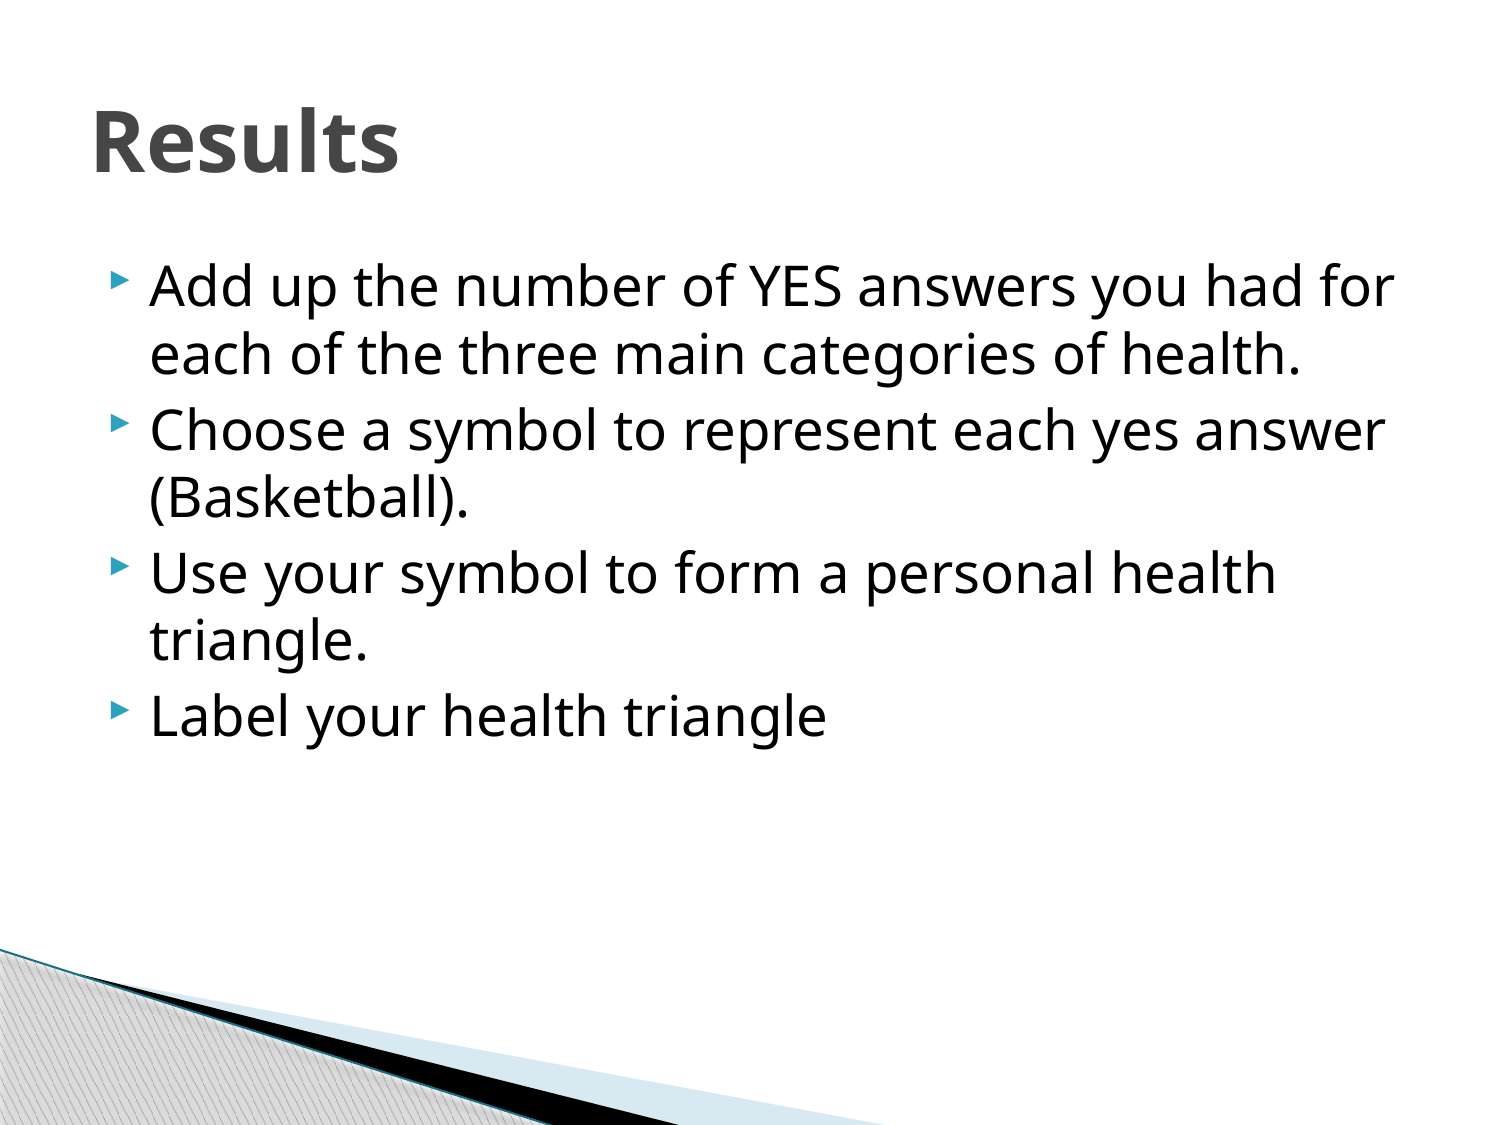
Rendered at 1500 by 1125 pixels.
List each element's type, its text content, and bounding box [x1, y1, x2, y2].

title Results [75, 45, 1425, 233]
list Add up the number of YES answers you had for each of the three main categories of health. Choose a symbol to represent each yes answer (Basketball). Use your symbol to form a personal health triangle. Label your health triangle [75, 243, 1425, 986]
